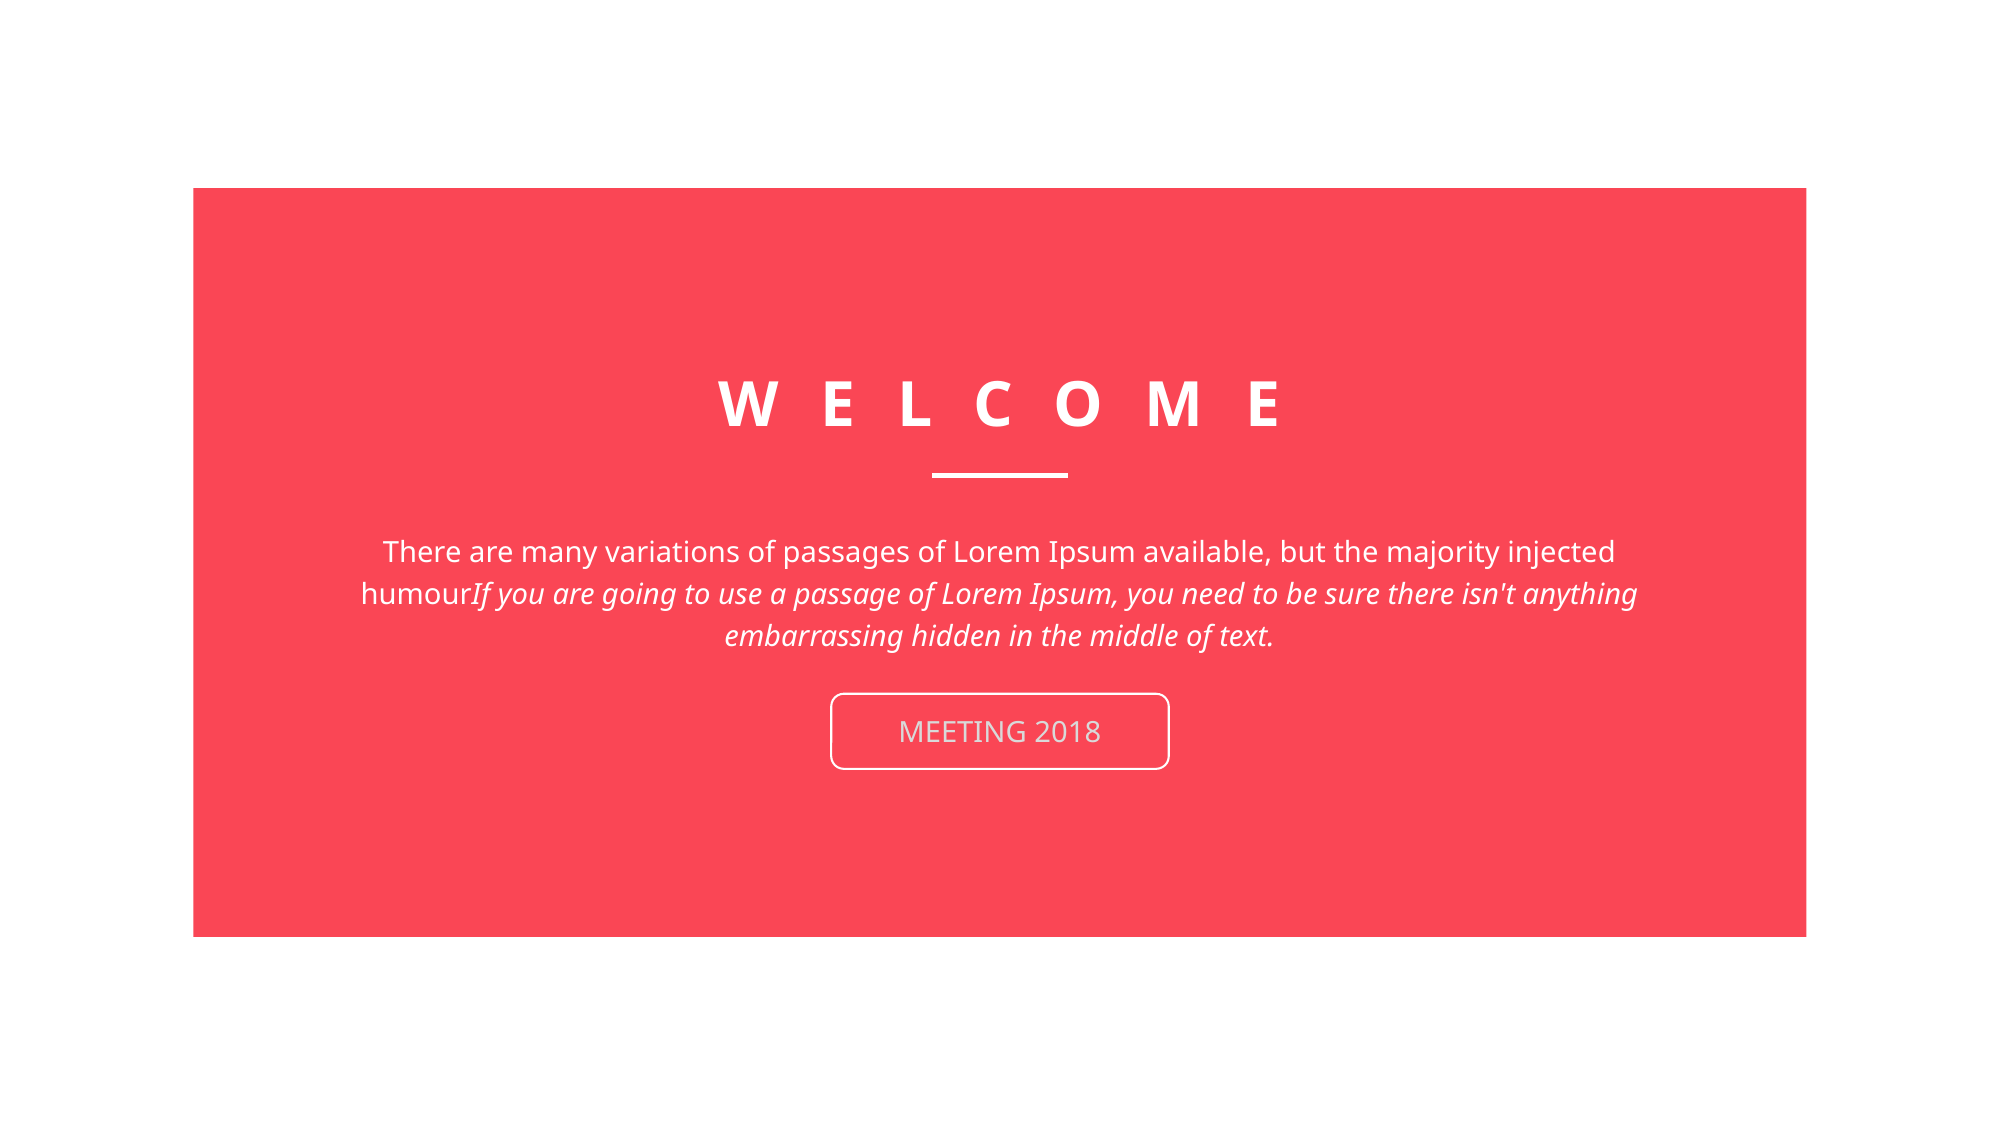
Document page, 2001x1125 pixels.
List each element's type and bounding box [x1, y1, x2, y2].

text_box [192, 187, 1807, 938]
text_box [316, 356, 1684, 769]
